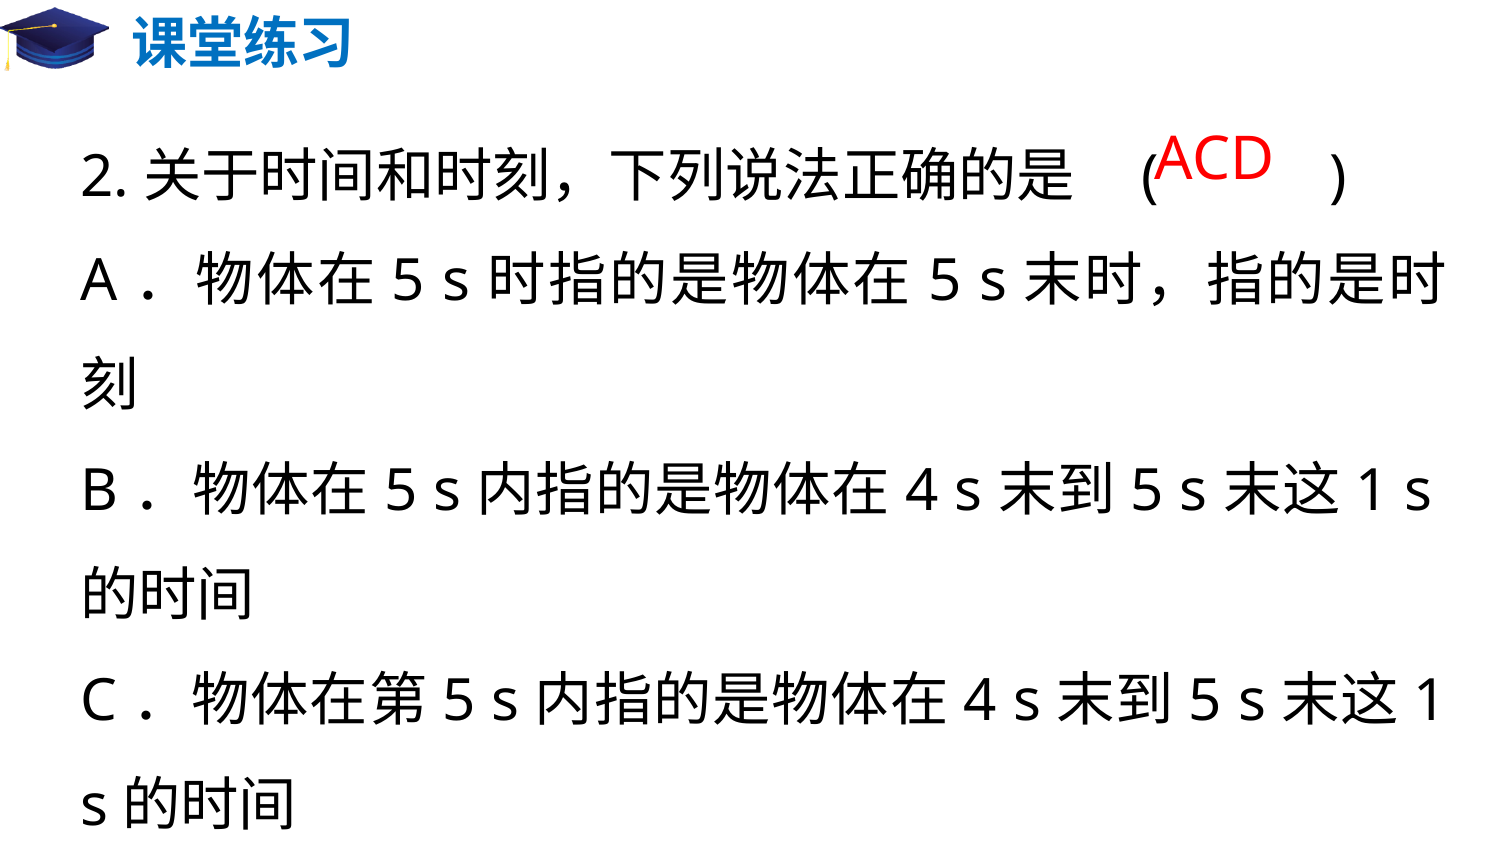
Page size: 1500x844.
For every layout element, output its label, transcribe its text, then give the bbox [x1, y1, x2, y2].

title 课堂练习 [117, 0, 1442, 82]
text_box ACD [1136, 110, 1469, 201]
text_box 2.关于时间和时刻，下列说法正确的是 ( ) A．物体在5 s时指的是物体在5 s末时，指的是时刻 B．物体在5 s内指的是物体在4 s末到5 s末这1 s的时间 C．物体在第5 s内指的是物体在4 s末到5 s末这1 s的时间 D．第4 s末就是第5 s初，指的是时刻 [62, 93, 1465, 771]
picture [0, 7, 109, 71]
